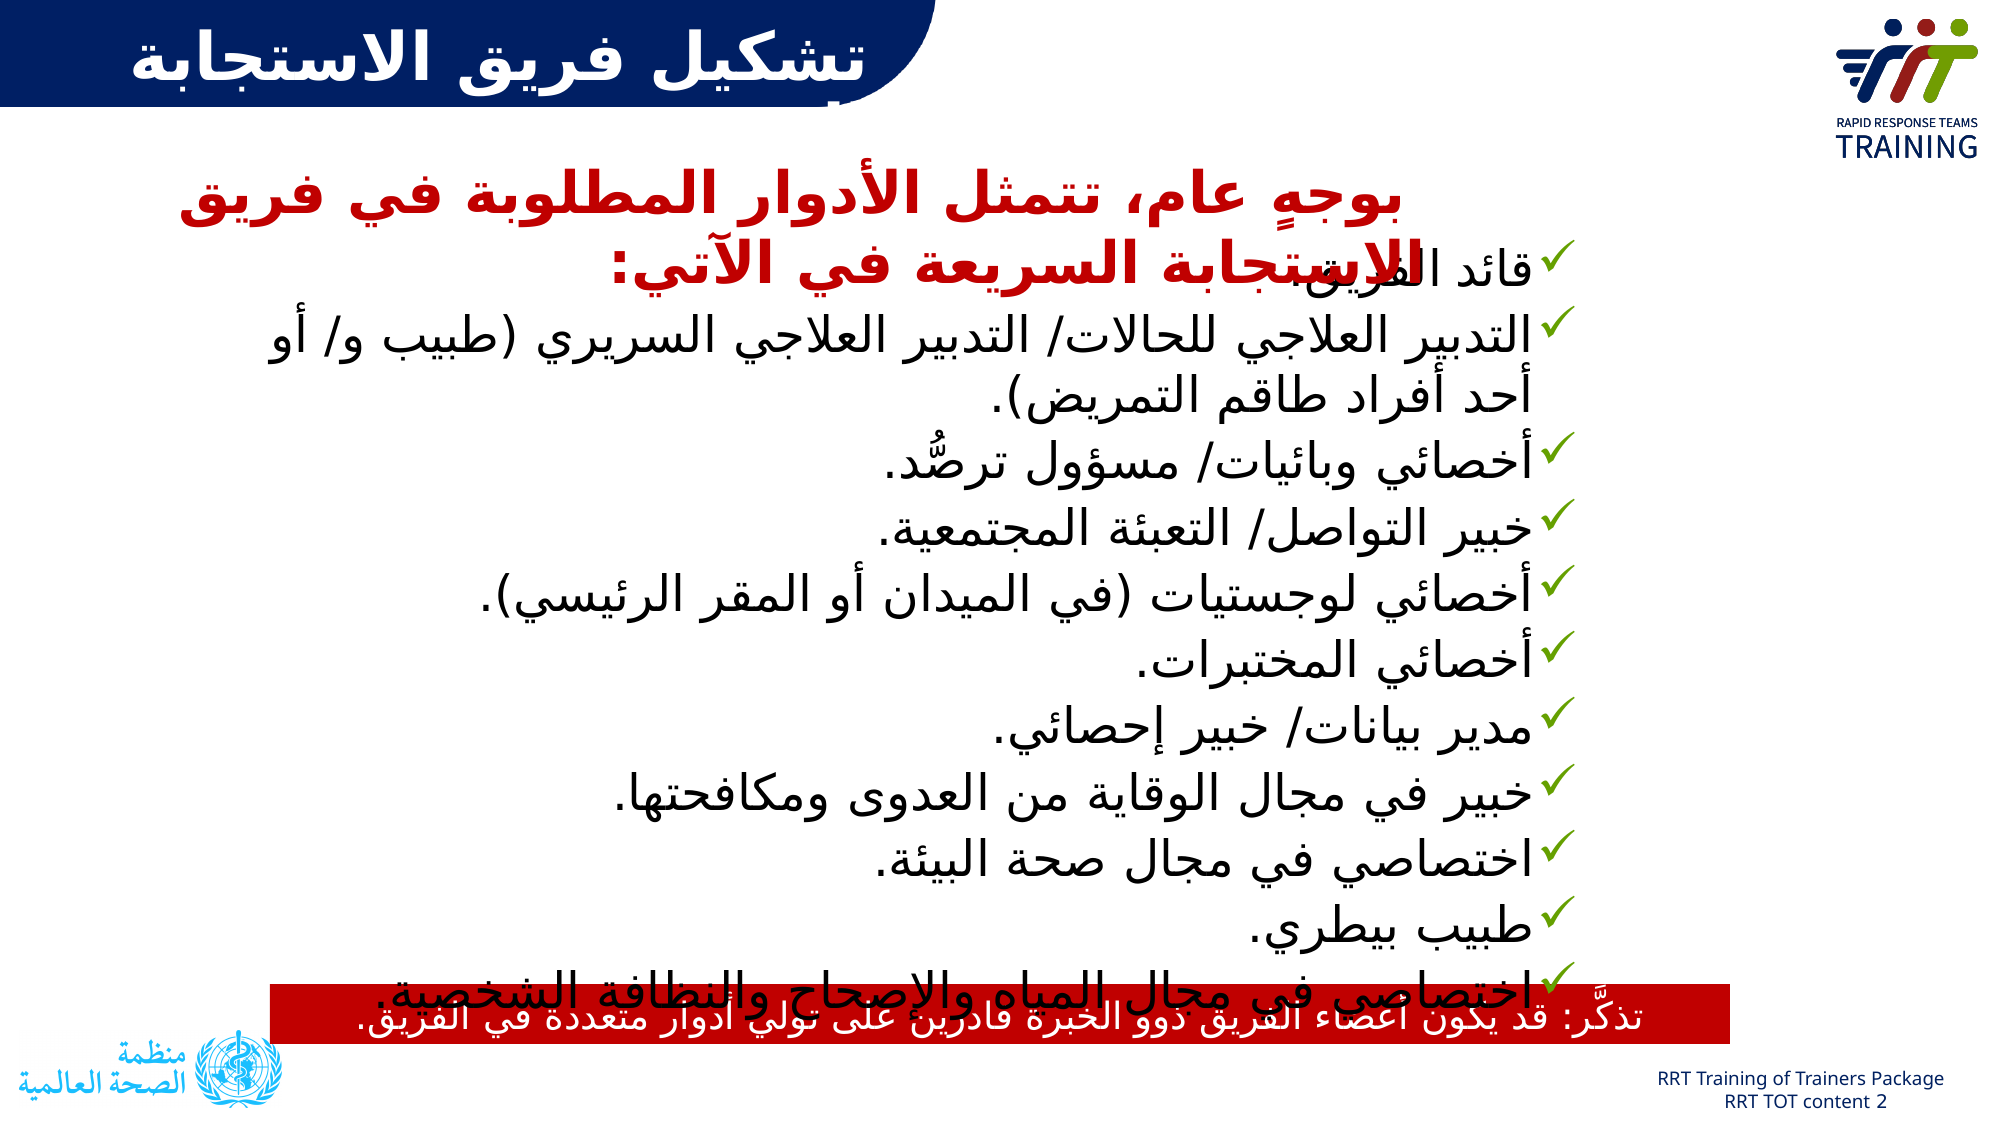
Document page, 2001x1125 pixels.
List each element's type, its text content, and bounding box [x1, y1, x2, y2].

text_box قائد الفريق. التدبير العلاجي للحالات/ التدبير العلاجي السريري (طبيب و/ أو أحد أفراد طاقم التمريض). أخصائي وبائيات/ مسؤول ترصُّد. خبير التواصل/ التعبئة المجتمعية. أخصائي لوجستيات (في الميدان أو المقر الرئيسي). أخصائي المختبرات. مدير بيانات/ خبير إحصائي. خبير في مجال الوقاية من العدوى ومكافحتها. اختصاصي في مجال صحة البيئة. طبيب بيطري. اختصاصي في مجال المياه والإصحاح والنظافة الشخصية. [236, 230, 1658, 972]
picture [1835, 19, 1978, 167]
text_box تذكَّر: قد يكون أعضاء الفريق ذوو الخبرة قادرين على تولي أدوار متعددة في الفريق. [269, 984, 1730, 1044]
picture [19, 1030, 282, 1108]
picture [0, 0, 936, 107]
text_box بوجهٍ عام، تتمثل الأدوار المطلوبة في فريق الاستجابة السريعة في الآتي: [118, 147, 1434, 303]
text_box تشكيل فريق الاستجابة السريعة [32, 15, 877, 90]
